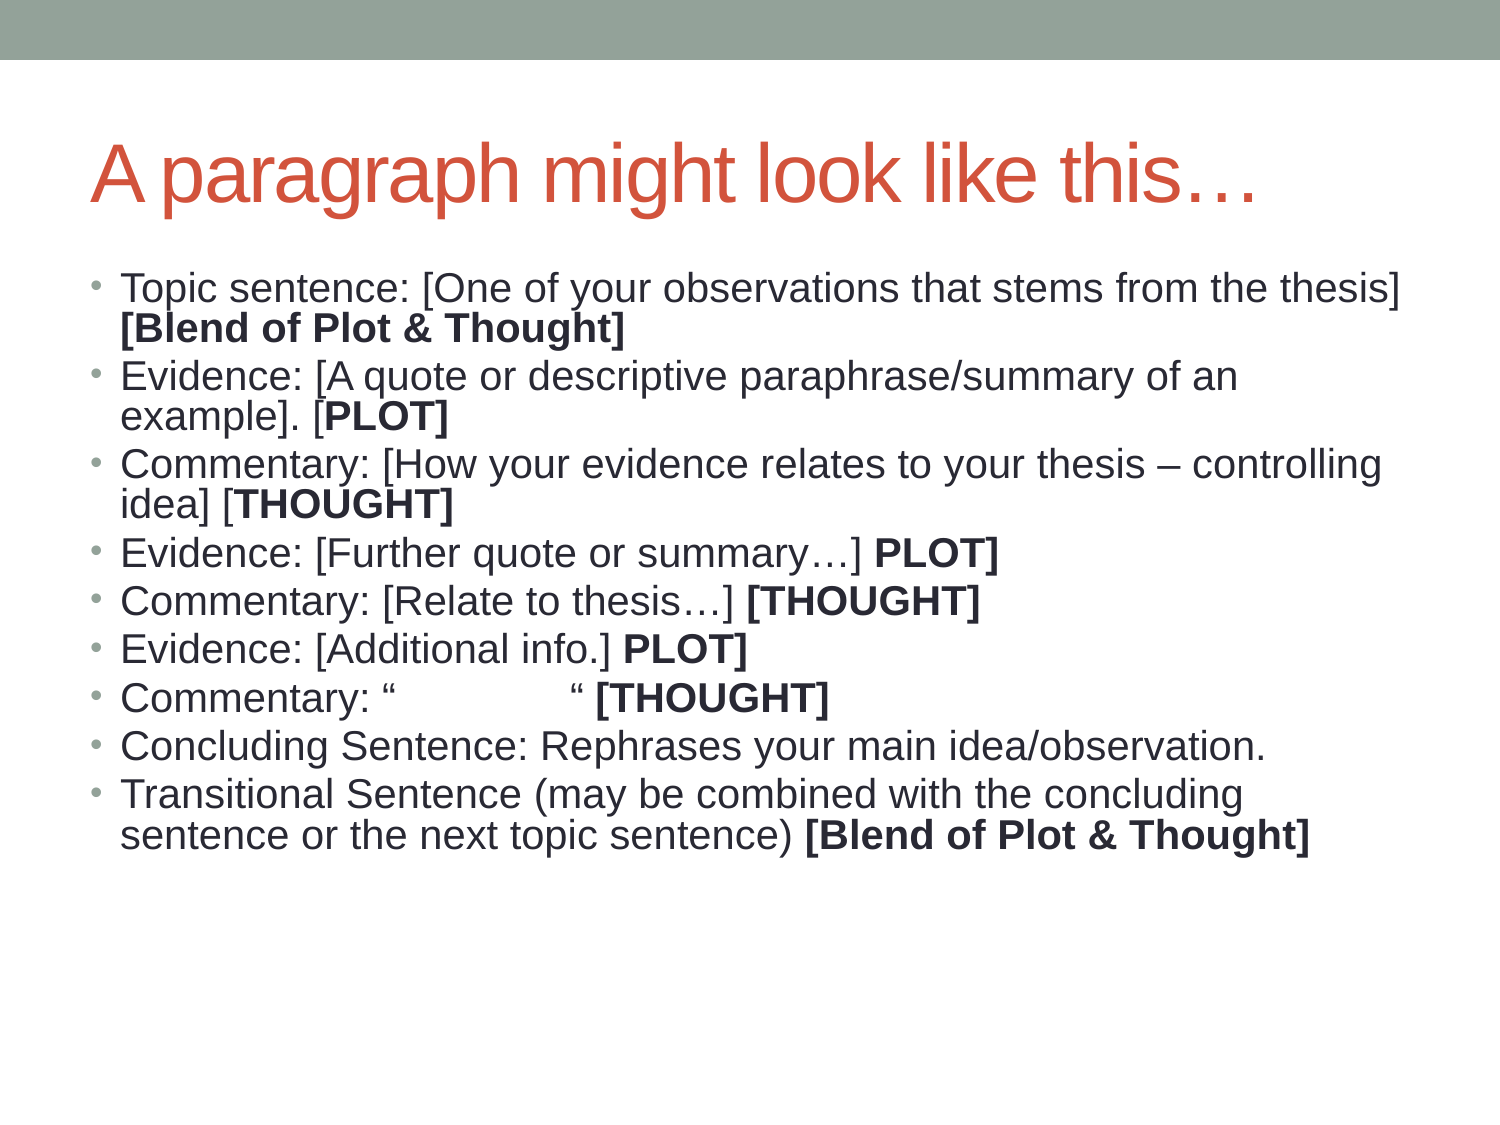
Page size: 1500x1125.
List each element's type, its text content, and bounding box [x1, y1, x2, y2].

title A paragraph might look like this… [75, 87, 1425, 250]
list Topic sentence: [One of your observations that stems from the thesis] [Blend of Plot & Thought] Evidence: [A quote or descriptive paraphrase/summary of an example]. [PLOT] Commentary: [How your evidence relates to your thesis – controlling idea] [THOUGHT] Evidence: [Further quote or summary…] PLOT] Commentary: [Relate to thesis…] [THOUGHT] Evidence: [Additional info.] PLOT] Commentary: “ “ [THOUGHT] Concluding Sentence: Rephrases your main idea/observation. Transitional Sentence (may be combined with the concluding sentence or the next topic sentence) [Blend of Plot & Thought] [75, 262, 1425, 1063]
